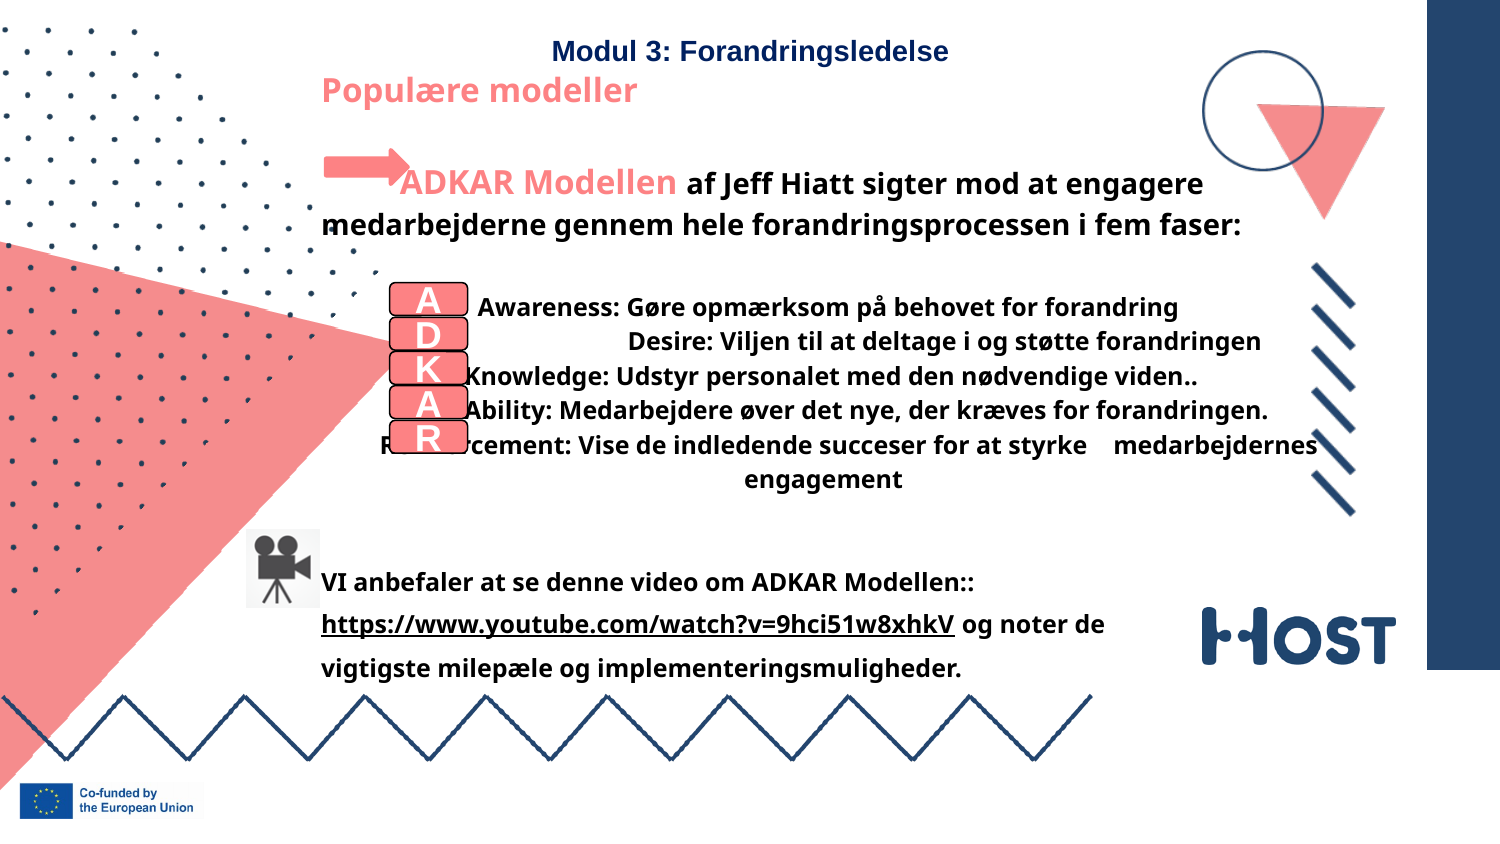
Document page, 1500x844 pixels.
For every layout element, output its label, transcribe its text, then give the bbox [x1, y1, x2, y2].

picture [1342, 261, 1357, 519]
picture [1342, 50, 1385, 220]
picture [1202, 607, 1396, 665]
text_box [326, 150, 408, 184]
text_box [389, 282, 468, 454]
text_box Modul 3: Forandringsledelse [536, 12, 980, 70]
picture [1427, 0, 1500, 670]
list Populære modeller ADKAR Modellen af Jeff Hiatt sigter mod at engagere medarbejderne gennem hele forandringsprocessen i fem faser: Awareness: Gøre opmærksom på behovet for forandring Desire: Viljen til at deltage i og støtte forandringen Knowledge: Udstyr personalet med den nødvendige viden.. Ability: Medarbejdere øver det nye, der kræves for forandringen. Reinforcement: Vise de indledende succeser for at styrke medarbejdernes engagement VI anbefaler at se denne video om ADKAR Modellen:: https://www.youtube.com/watch?v=9hci51w8xhkV og noter de vigtigste milepæle og implementeringsmuligheder. [306, 48, 1342, 588]
picture [0, 23, 1093, 844]
